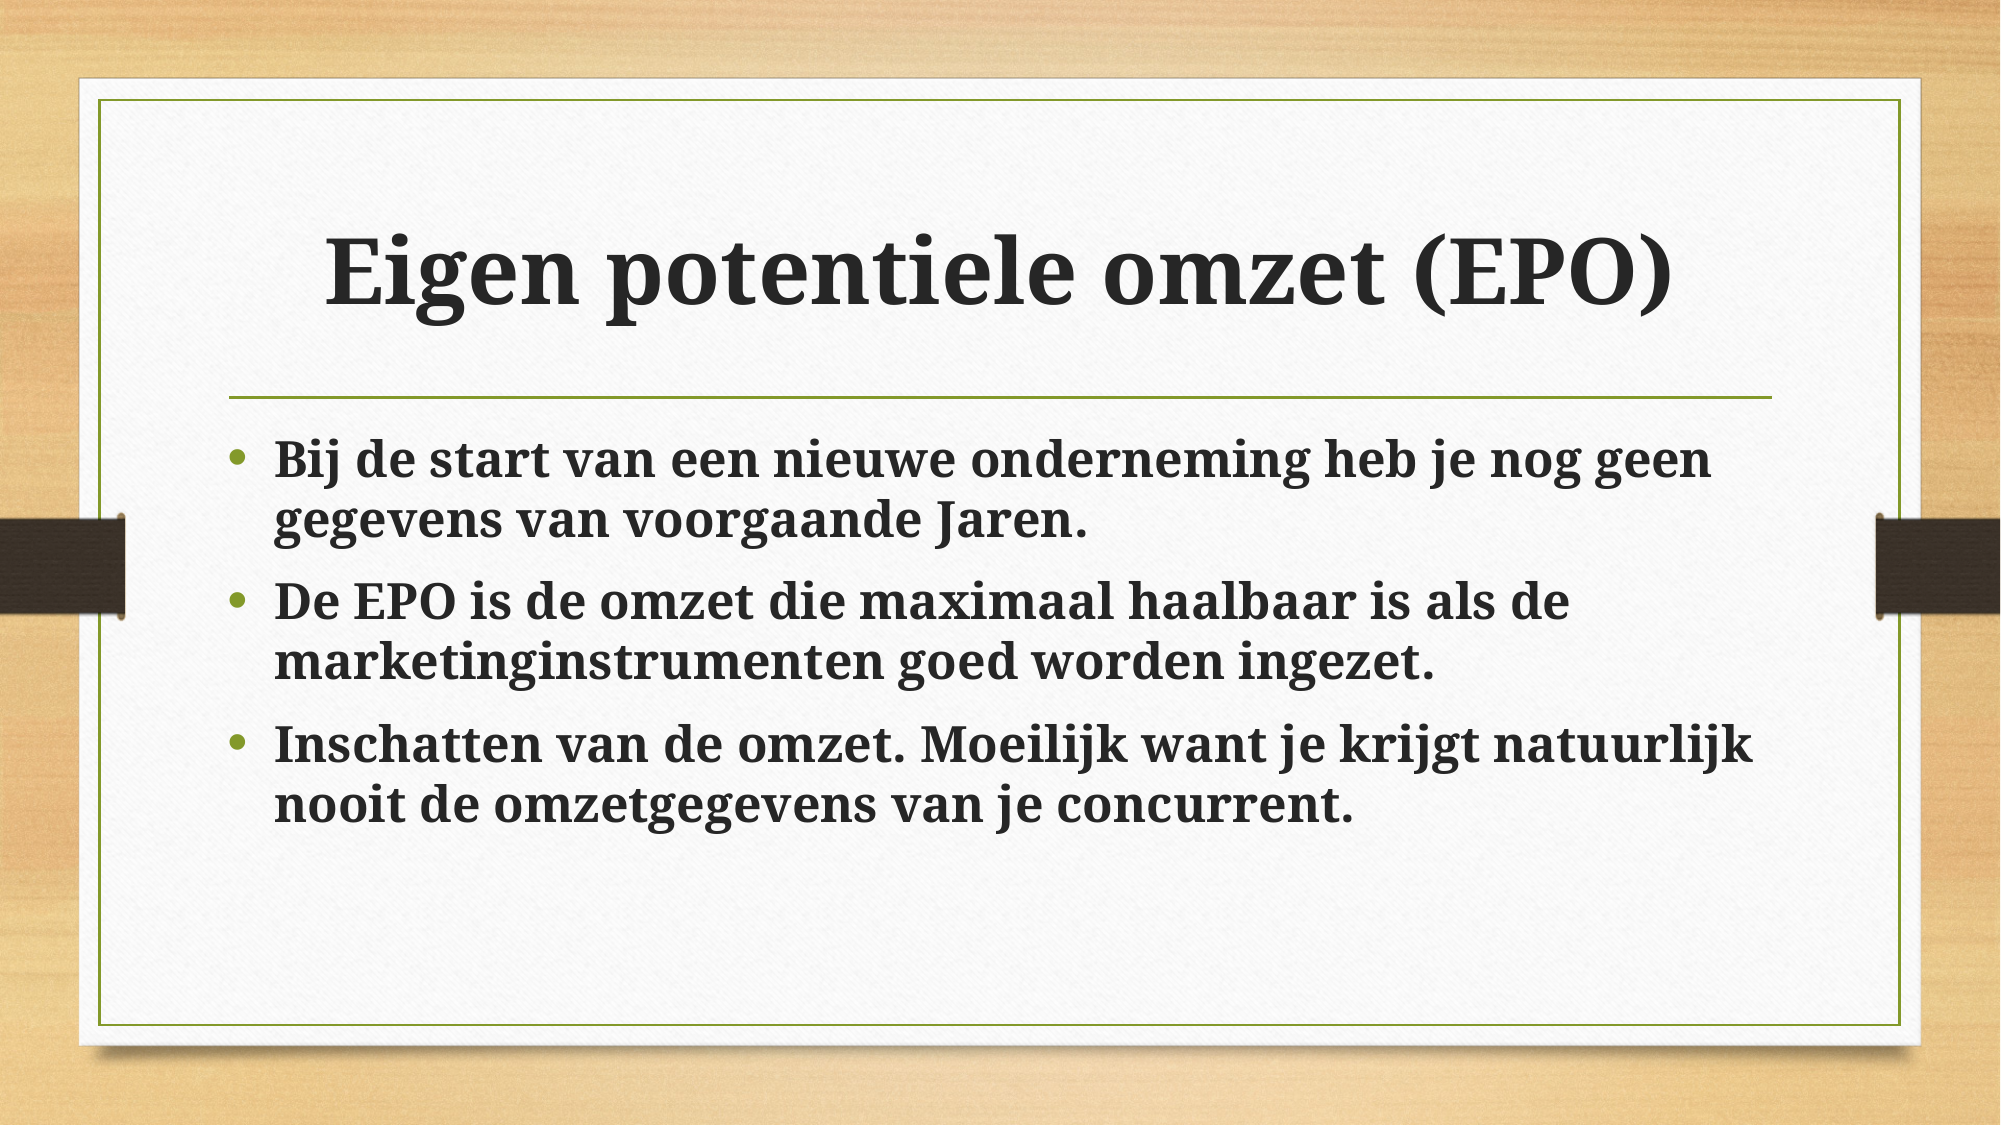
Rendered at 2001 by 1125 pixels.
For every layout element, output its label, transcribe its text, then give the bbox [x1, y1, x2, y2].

list Bij de start van een nieuwe onderneming heb je nog geen gegevens van voorgaande Jaren. De EPO is de omzet die maximaal haalbaar is als de marketinginstrumenten goed worden ingezet. Inschatten van de omzet. Moeilijk want je krijgt natuurlijk nooit de omzetgegevens van je concurrent. [212, 419, 1788, 964]
title Eigen potentiele omzet (EPO) [212, 161, 1788, 375]
picture [0, 0, 2001, 1125]
